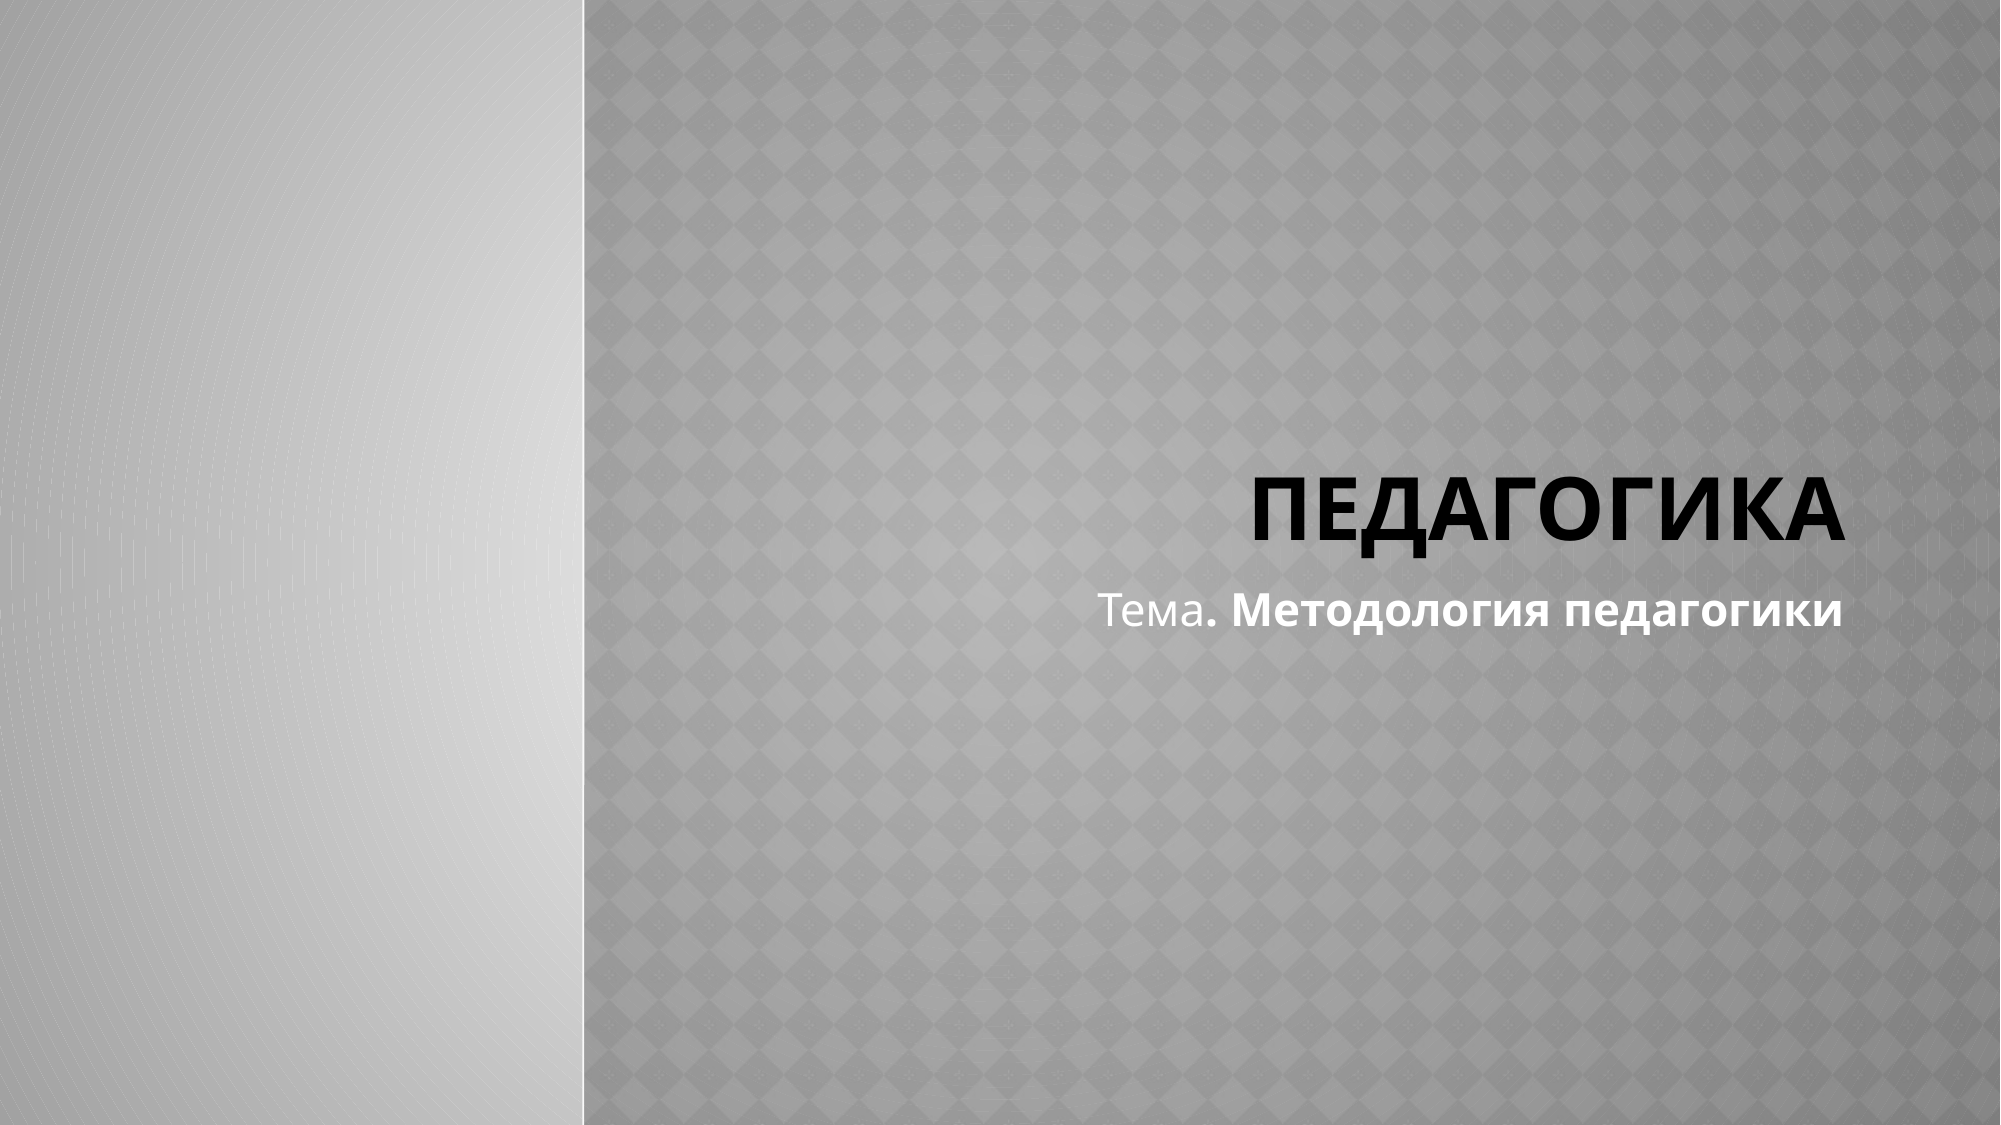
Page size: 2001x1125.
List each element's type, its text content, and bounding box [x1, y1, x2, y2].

title педагогика [736, 87, 1854, 558]
subtitle Тема. Методология педагогики [733, 580, 1853, 762]
